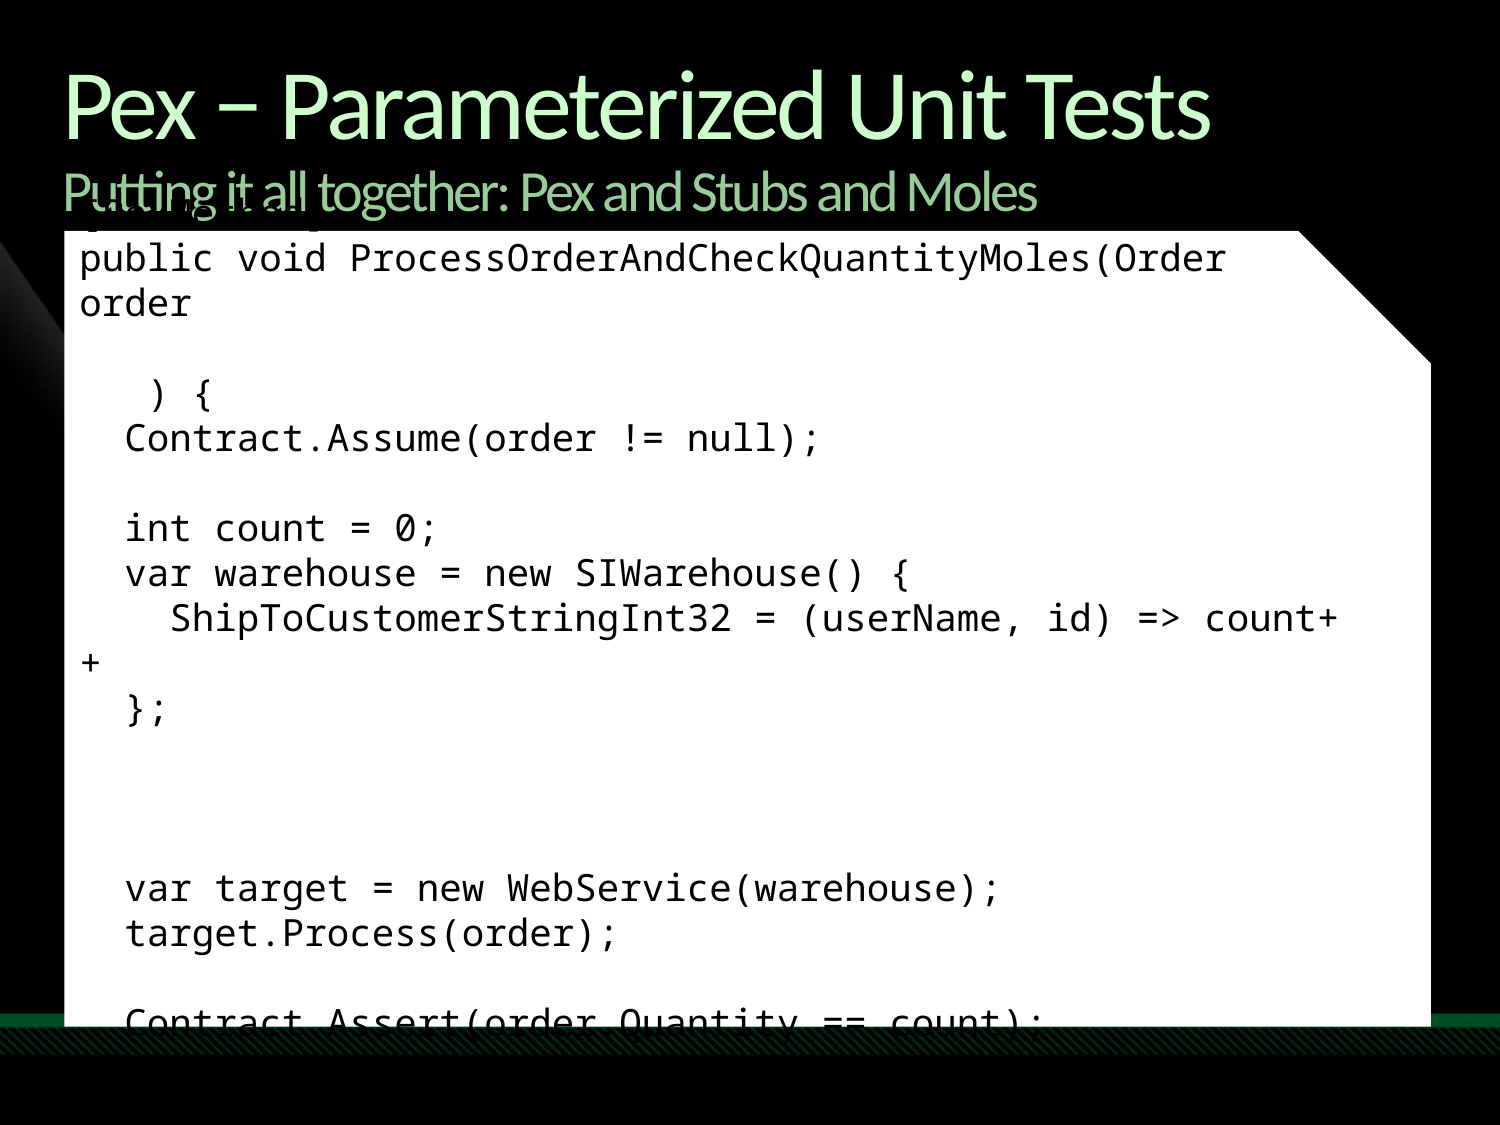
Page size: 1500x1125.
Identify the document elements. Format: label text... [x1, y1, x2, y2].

text_box [PexMethod] public void ProcessOrderAndCheckQuantityMoles(Order order, DateTime now) { Contract.Assume(order != null); int count = 0; var warehouse = new SIWarehouse() { ShipToCustomerStringInt32 = (userName, id) => count++ }; MDateTime.NowGet = () => now; var target = new WebService(warehouse); target.Process(order); Contract.Assert(order.Quantity == count); } [59, 226, 1436, 1032]
title Pex − Parameterized Unit Tests Putting it all together: Pex and Stubs and Moles [62, 53, 1438, 208]
picture [0, 0, 1500, 1125]
